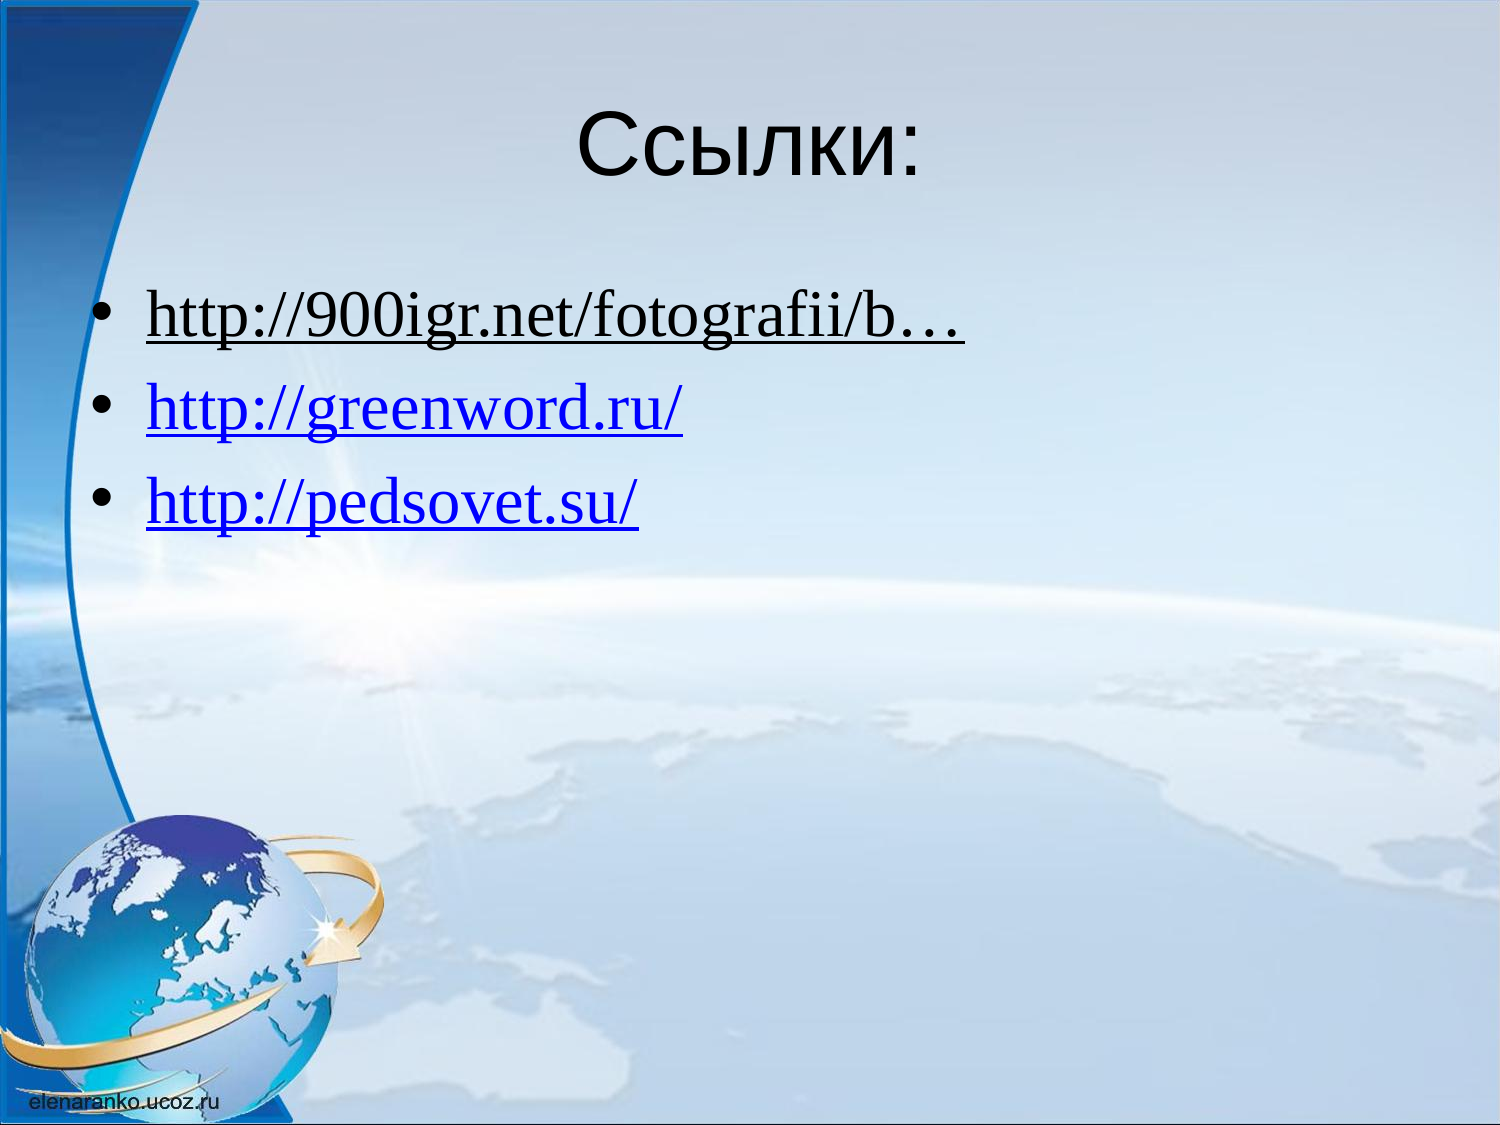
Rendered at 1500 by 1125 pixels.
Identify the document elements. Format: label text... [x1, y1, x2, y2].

picture [0, 0, 1500, 1125]
title Ссылки: [75, 45, 1425, 233]
list http://900igr.net/fotografii/b… http://greenword.ru/ http://pedsovet.su/ [75, 262, 1425, 1005]
